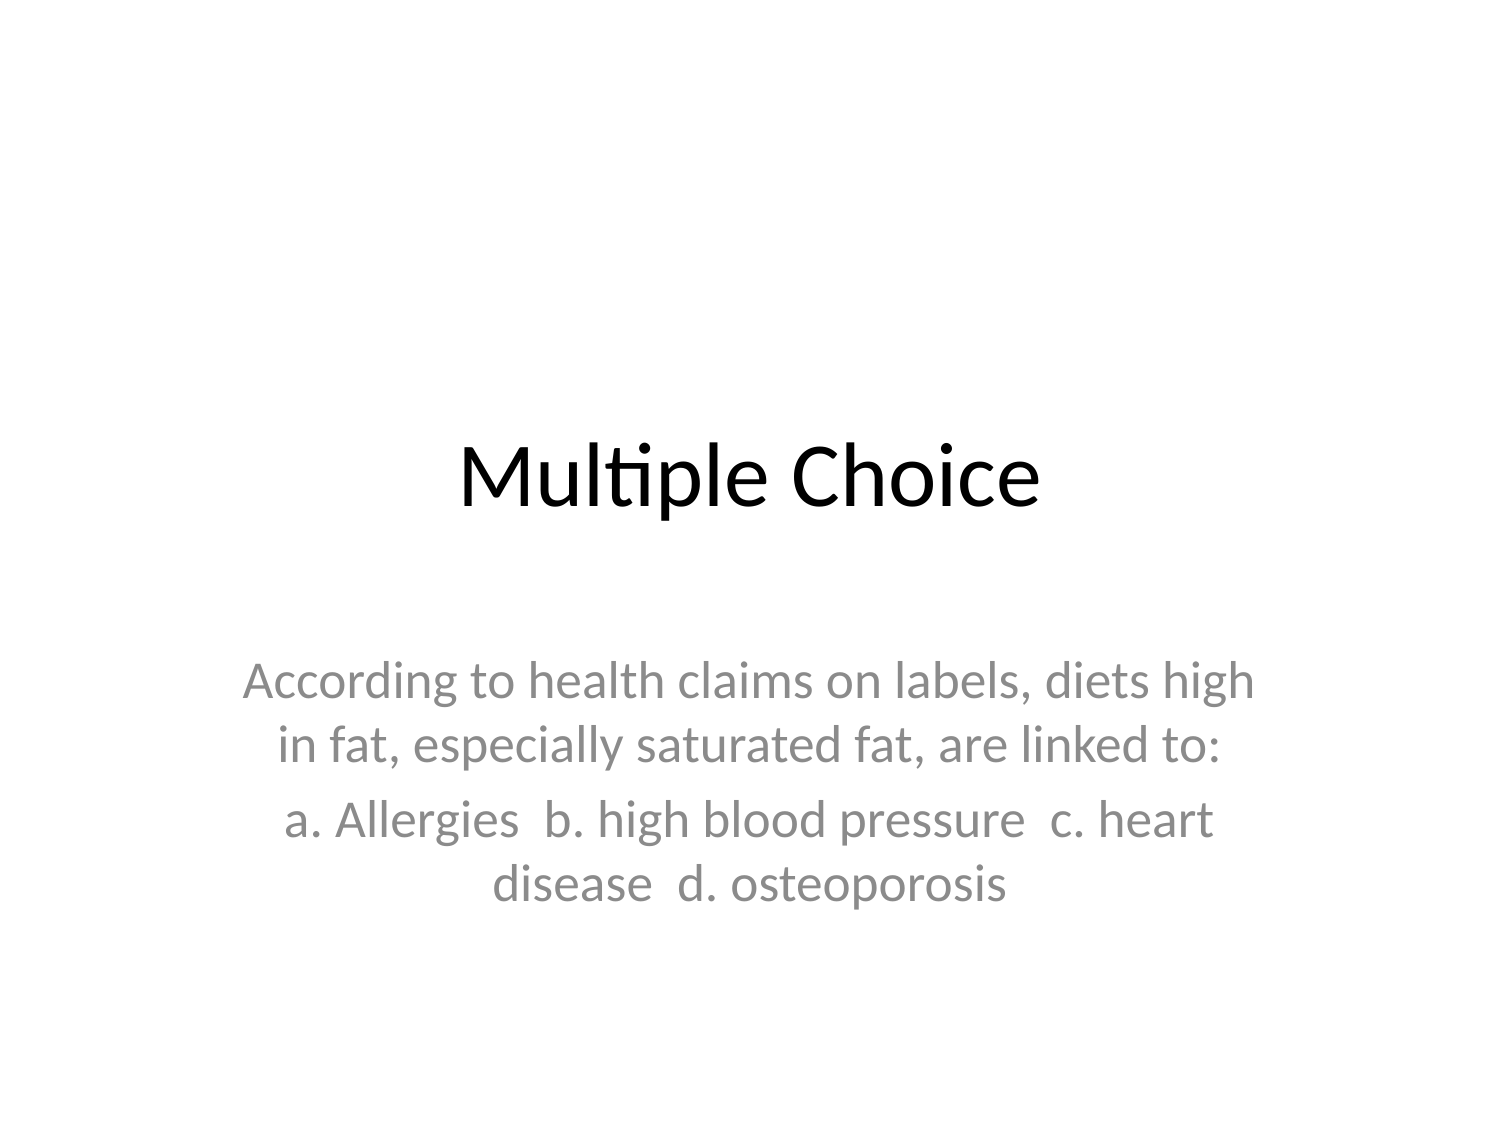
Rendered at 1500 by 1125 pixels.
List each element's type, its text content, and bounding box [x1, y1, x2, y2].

subtitle According to health claims on labels, diets high in fat, especially saturated fat, are linked to: a. Allergies b. high blood pressure c. heart disease d. osteoporosis [225, 637, 1275, 925]
title Multiple Choice [112, 349, 1388, 591]
